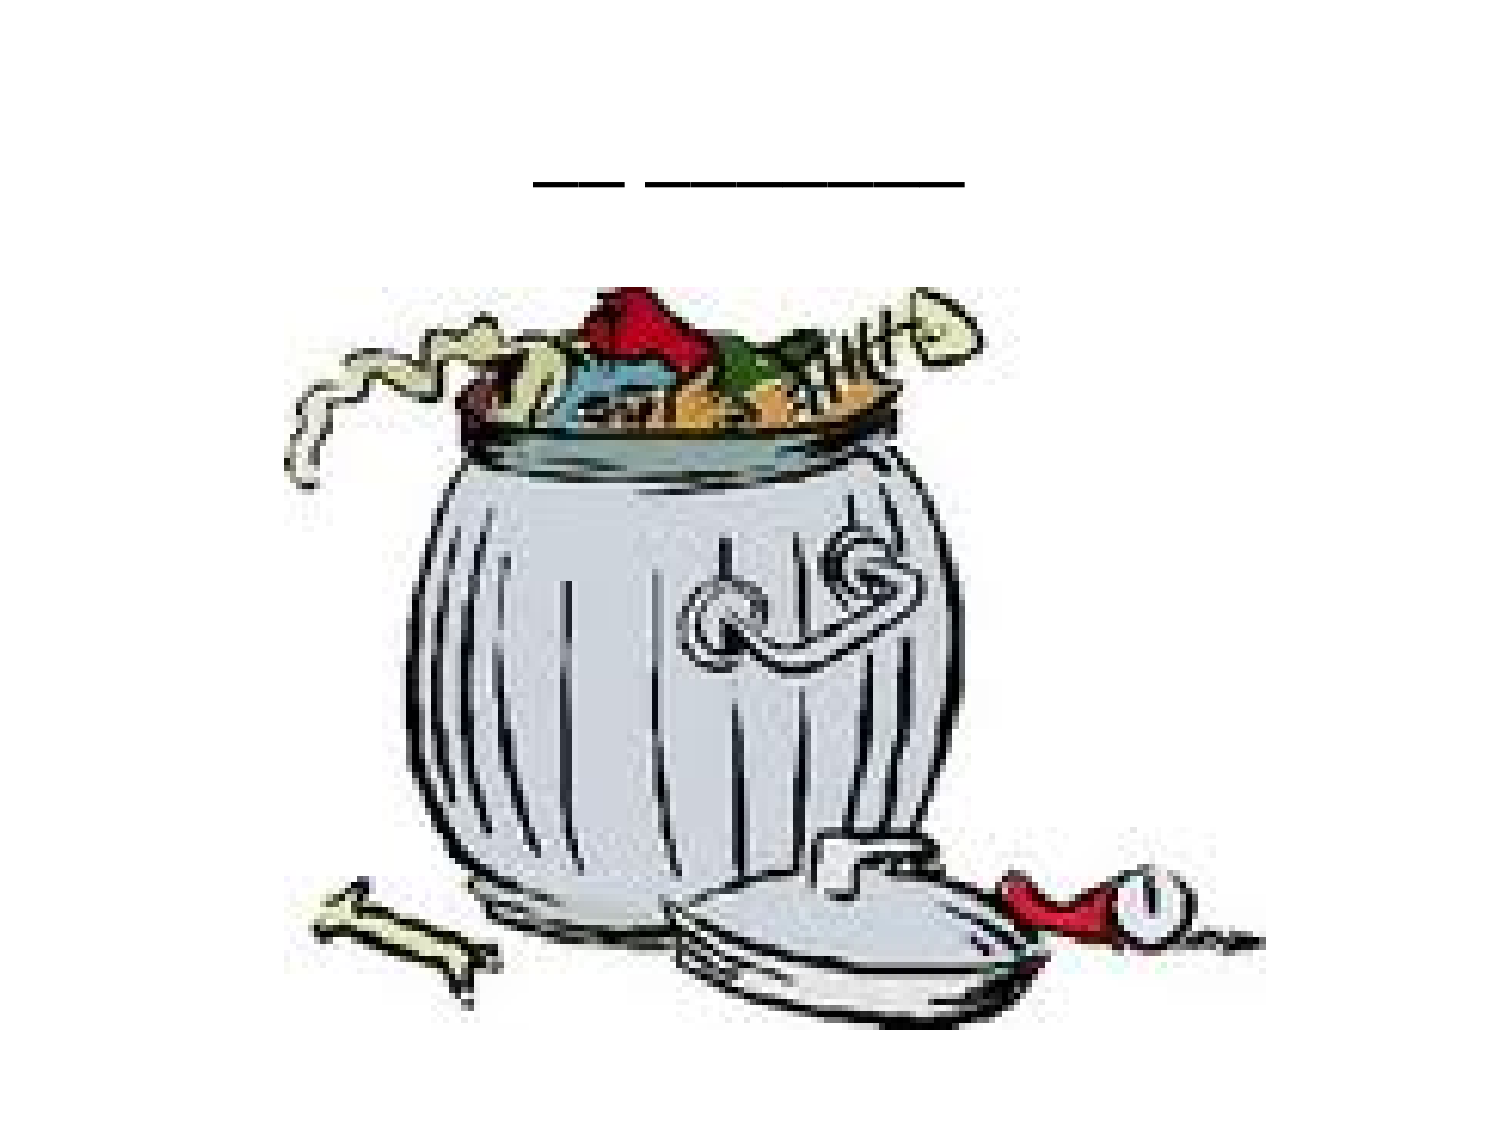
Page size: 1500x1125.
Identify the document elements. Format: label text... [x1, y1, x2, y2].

title __ _______ [75, 45, 1425, 233]
picture [99, 287, 1451, 1031]
